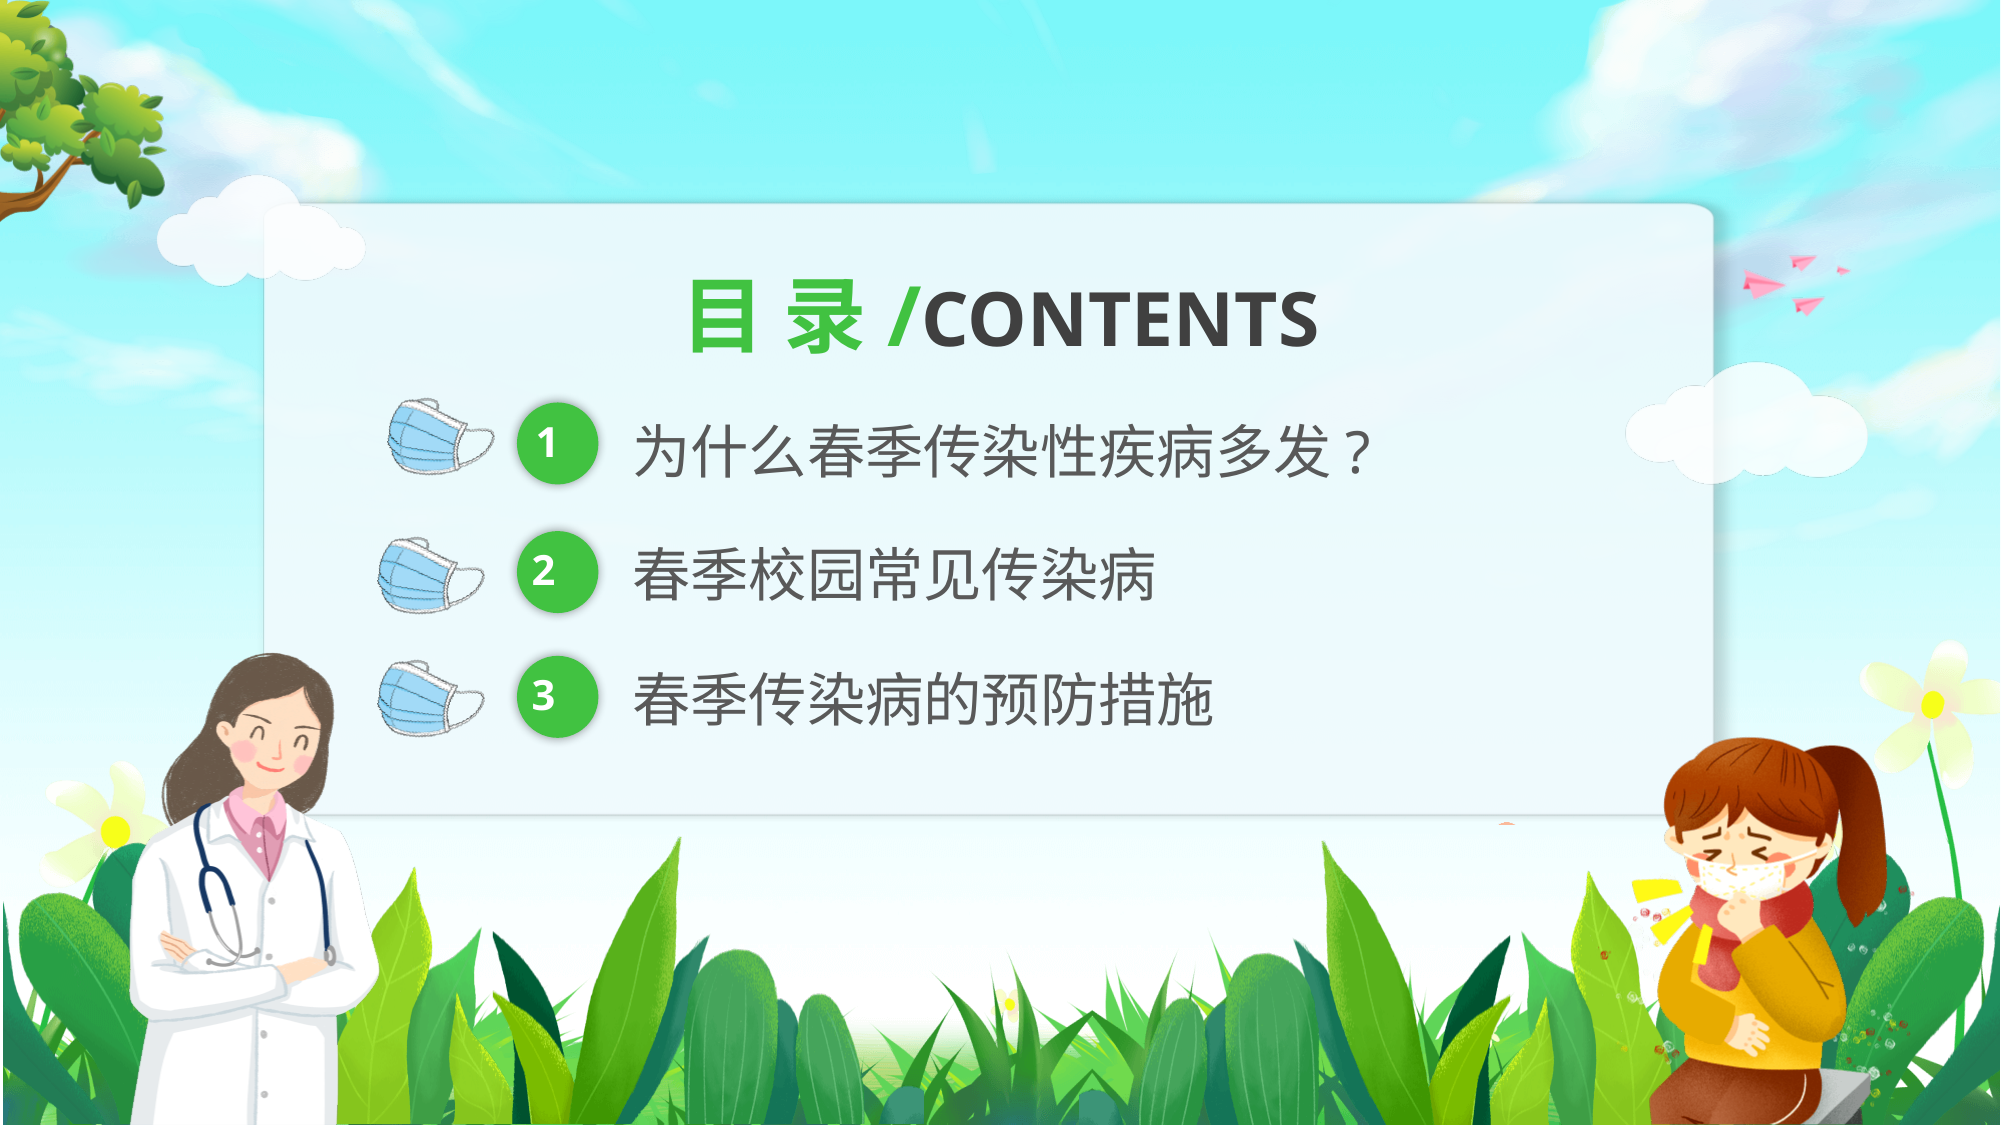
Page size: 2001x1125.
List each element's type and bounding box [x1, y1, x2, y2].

text_box [516, 655, 1488, 742]
text_box [516, 402, 1488, 494]
text_box [516, 530, 1488, 617]
picture [0, 0, 2001, 1125]
